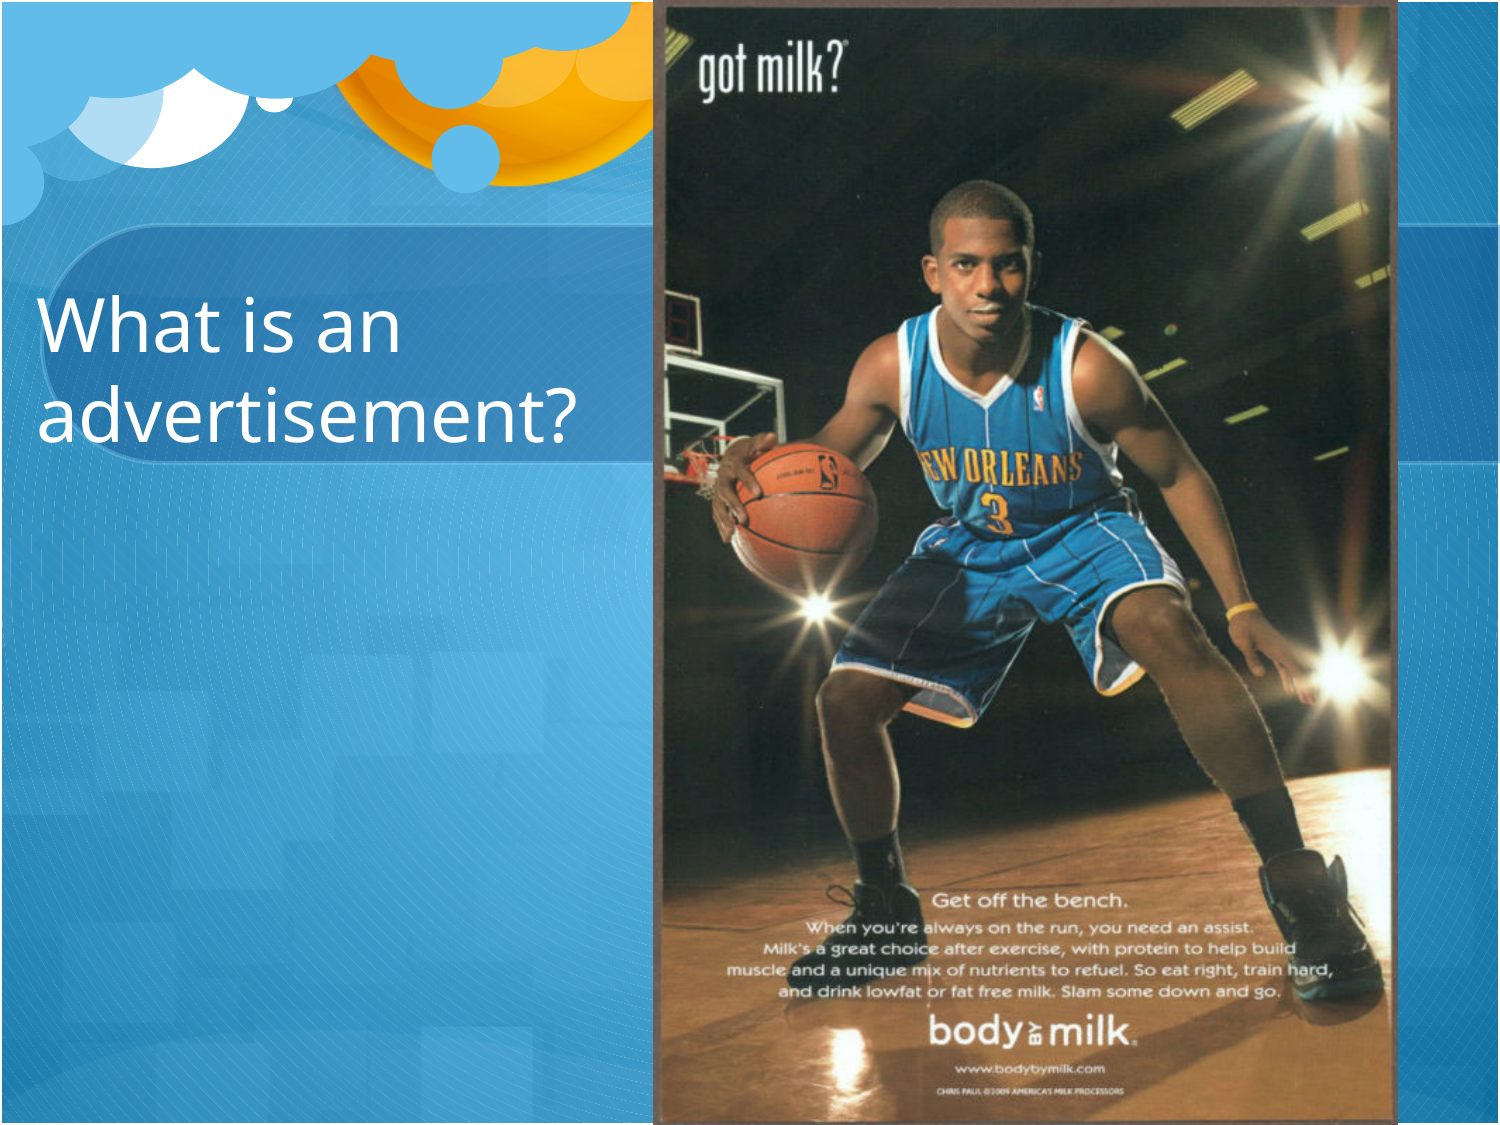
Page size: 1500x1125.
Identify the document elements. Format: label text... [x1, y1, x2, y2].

text_box What is an advertisement? [21, 270, 649, 735]
picture [2, 0, 1498, 1125]
text_box What is being advertised? How do you know? [65, 222, 648, 270]
